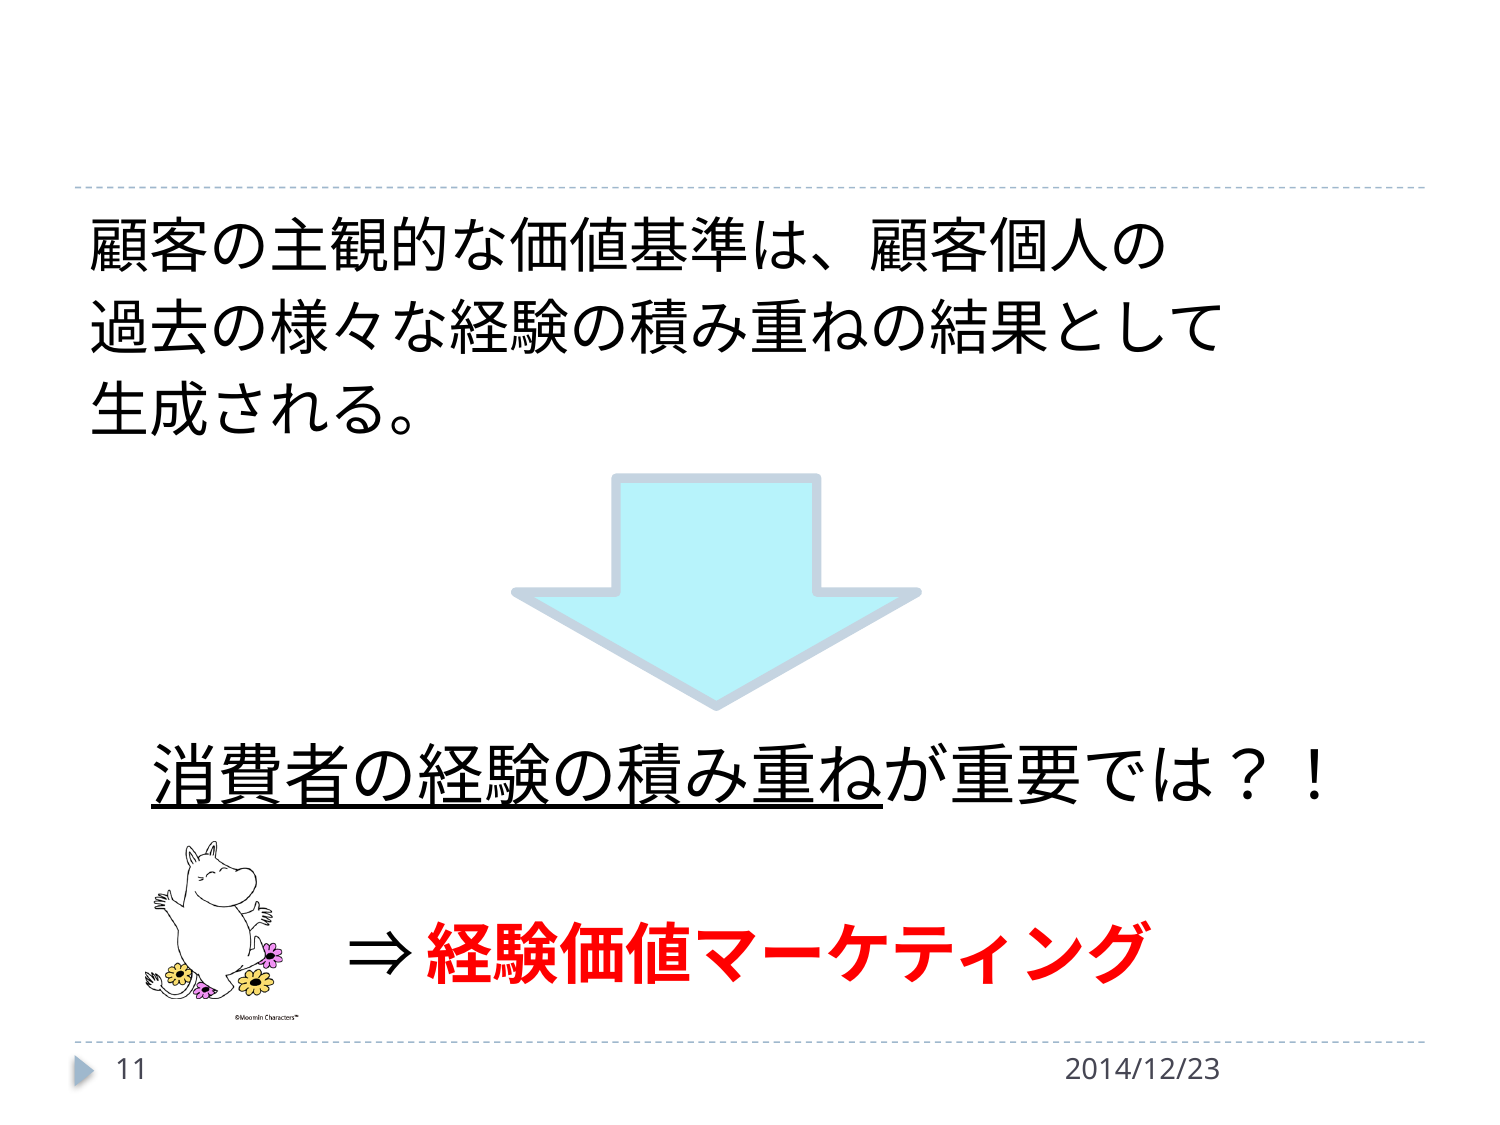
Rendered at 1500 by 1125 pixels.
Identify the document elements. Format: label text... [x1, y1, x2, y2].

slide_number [1050, 1042, 1426, 1103]
text_box [514, 476, 919, 708]
picture [125, 818, 303, 1026]
slide_number 11 [100, 1042, 426, 1103]
list 顧客の主観的な価値基準は、顧客個人の 過去の様々な経験の積み重ねの結果として 生成される。 消費者の経験の積み重ねが重要では？！ ⇒経験価値マーケティング [75, 200, 1425, 1010]
